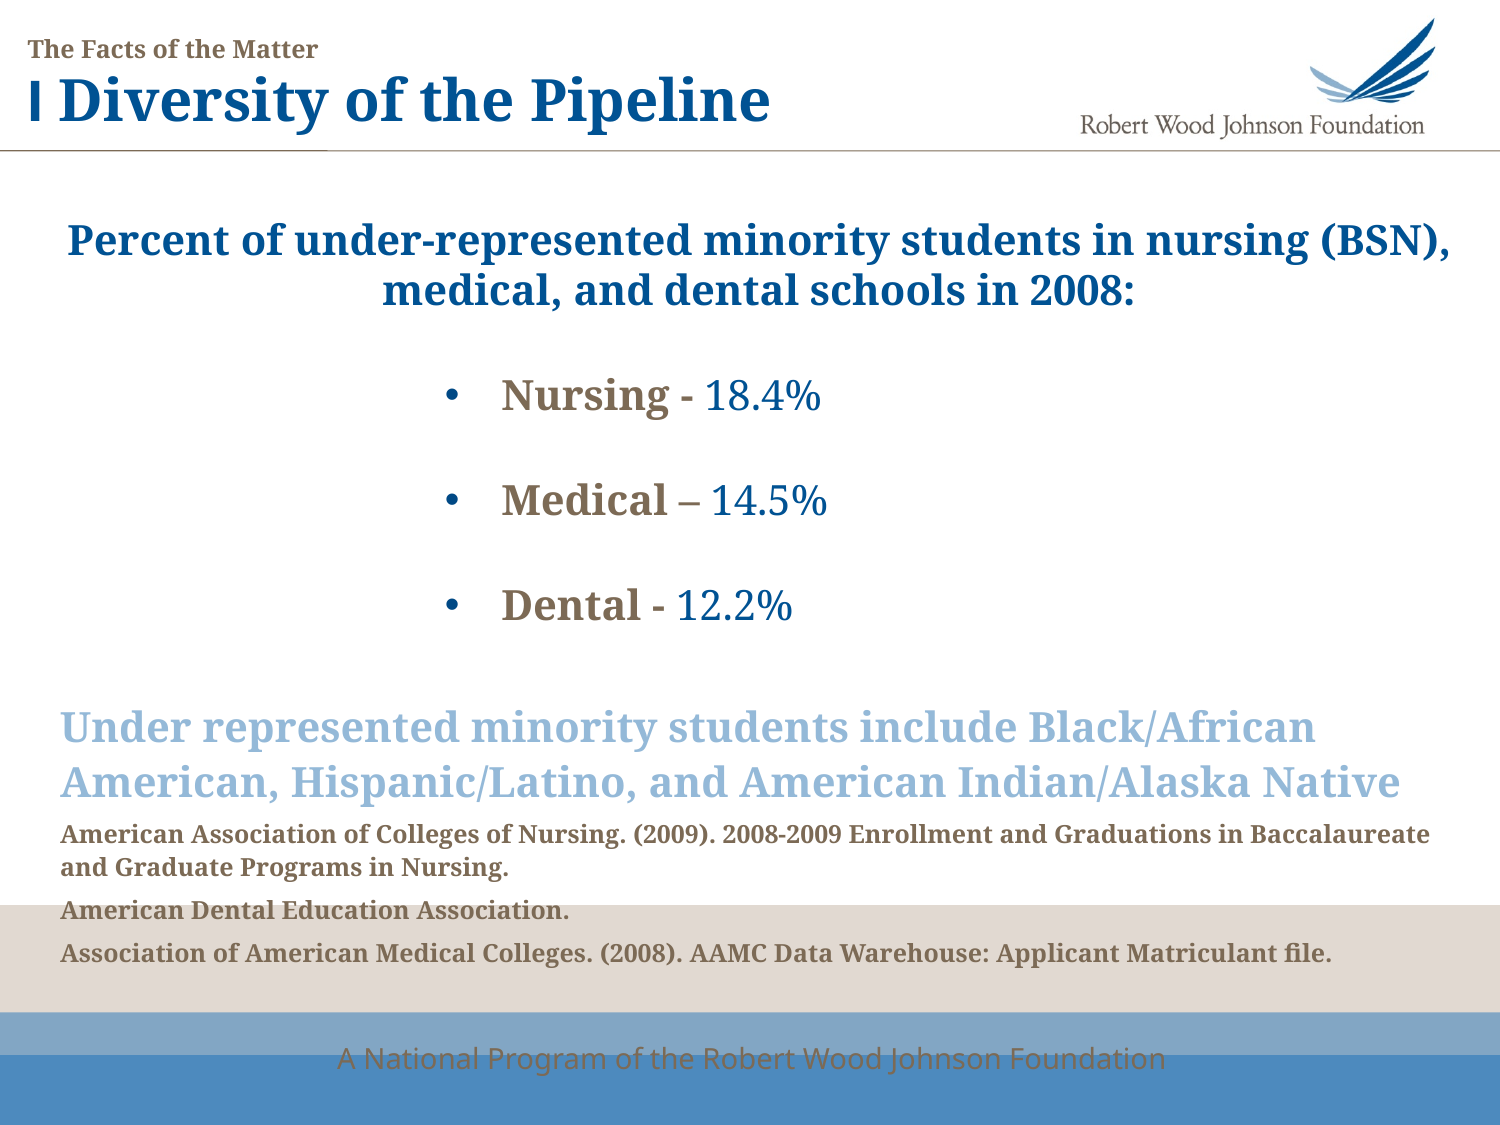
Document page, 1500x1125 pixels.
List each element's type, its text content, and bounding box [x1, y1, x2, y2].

picture [1076, 15, 1438, 142]
list Percent of under-represented minority students in nursing (BSN), medical, and dental schools in 2008: Nursing - 18.4% Medical – 14.5% Dental - 12.2% Under represented minority students include Black/African American, Hispanic/Latino, and American Indian/Alaska Native American Association of Colleges of Nursing. (2009). 2008-2009 Enrollment and Graduations in Baccalaureate and Graduate Programs in Nursing. American Dental Education Association. Association of American Medical Colleges. (2008). AAMC Data Warehouse: Applicant Matriculant file. [45, 206, 1474, 320]
title The Facts of the Matter I Diversity of the Pipeline [12, 28, 1390, 141]
